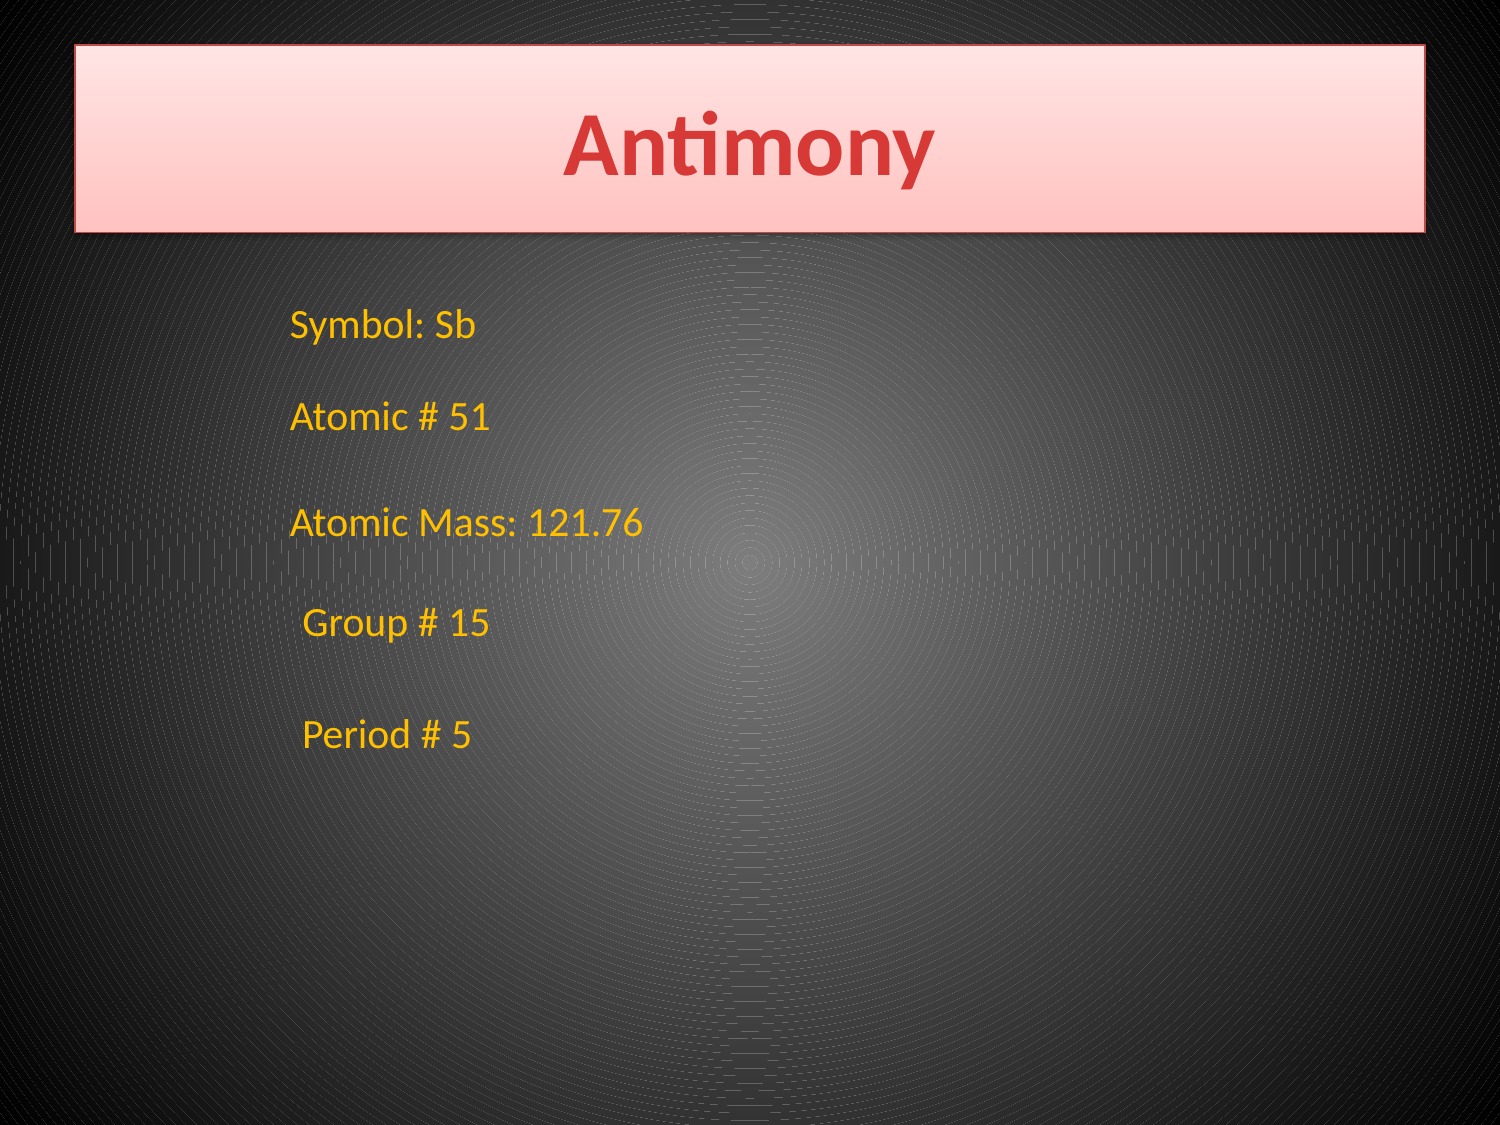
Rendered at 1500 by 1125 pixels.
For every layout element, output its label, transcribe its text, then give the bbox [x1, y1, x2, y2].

text_box Atomic Mass: 121.76 [274, 487, 725, 553]
text_box Symbol: Sb [274, 289, 1313, 355]
text_box Atomic # 51 [274, 381, 663, 447]
title Antimony [74, 44, 1426, 233]
text_box Group # 15 [287, 587, 563, 653]
text_box Period # 5 [287, 699, 588, 765]
